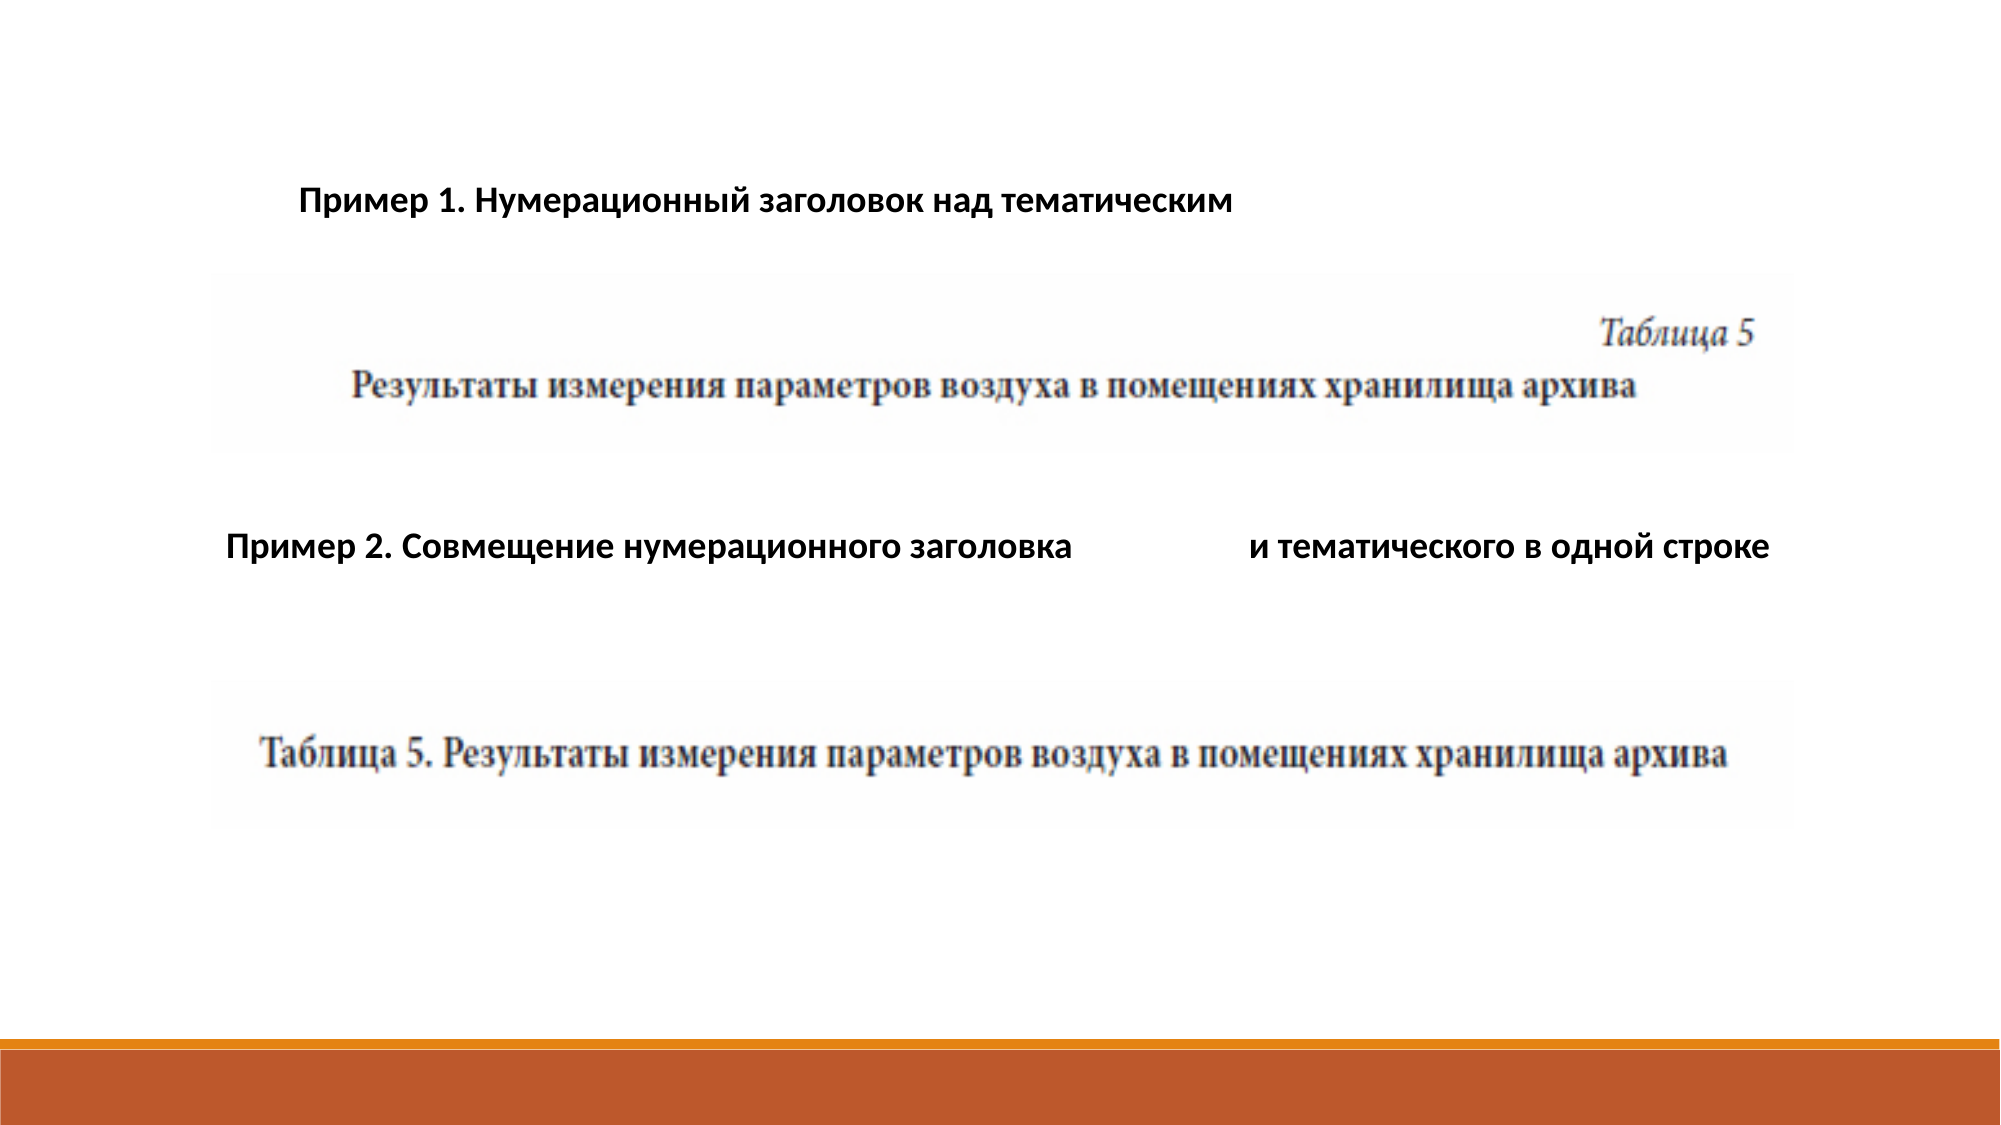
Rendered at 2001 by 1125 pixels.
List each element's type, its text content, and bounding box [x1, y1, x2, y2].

text_box и тематического в одной строке [1234, 513, 2000, 619]
text_box Пример 2. Совмещение нумерационного заголовка [211, 513, 1364, 574]
picture [210, 272, 1794, 453]
picture [210, 680, 1794, 830]
text_box Пример 1. Нумерационный заголовок над тематическим [284, 167, 1594, 270]
